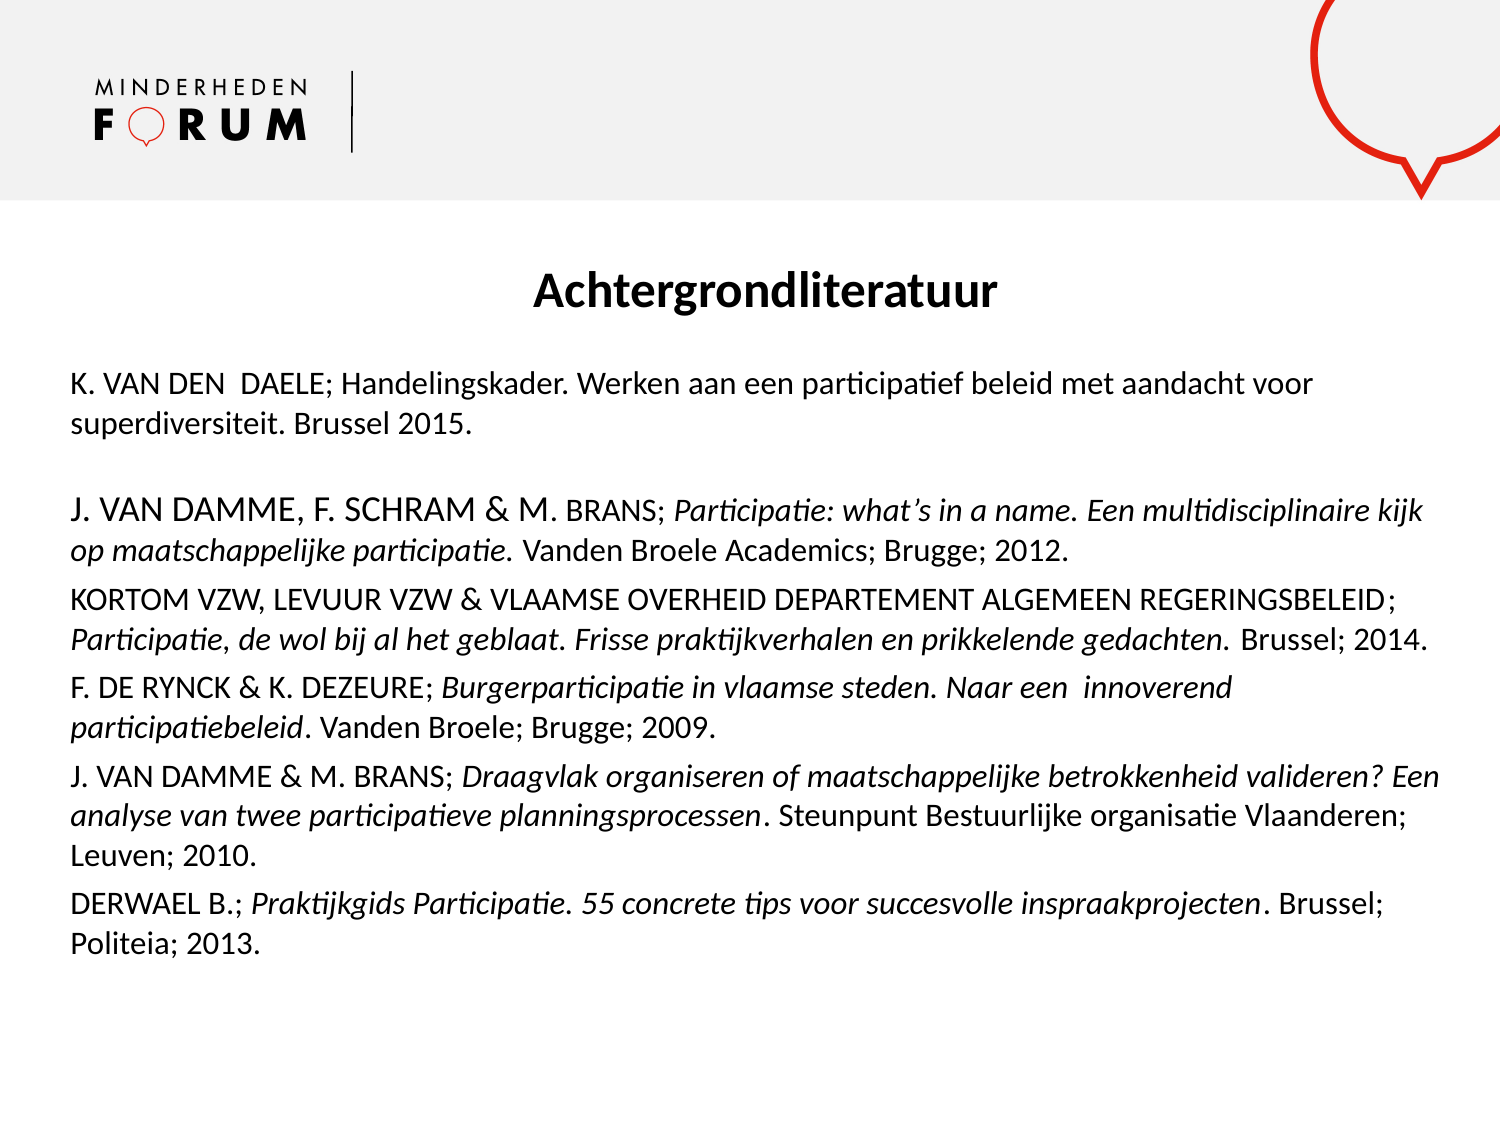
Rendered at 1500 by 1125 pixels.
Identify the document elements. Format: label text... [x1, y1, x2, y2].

picture [0, 0, 1500, 1125]
list Achtergrondliteratuur K. VAN DEN DAELE; Handelingskader. Werken aan een participatief beleid met aandacht voor superdiversiteit. Brussel 2015. J. VAN DAMME, F. SCHRAM & M. BRANS; Participatie: what’s in a name. Een multidisciplinaire kijk op maatschappelijke participatie. Vanden Broele Academics; Brugge; 2012. Kortom vzw, Levuur vzw & Vlaamse Overheid departement Algemeen regeringsbeleid; Participatie, de wol bij al het geblaat. Frisse praktijkverhalen en prikkelende gedachten. Brussel; 2014. F. De Rynck & K. Dezeure; Burgerparticipatie in vlaamse steden. Naar een innoverend participatiebeleid. Vanden Broele; Brugge; 2009. J. VAN DAMME & M. BRANS; Draagvlak organiseren of maatschappelijke betrokkenheid valideren? Een analyse van twee participatieve planningsprocessen. Steunpunt Bestuurlijke organisatie Vlaanderen; Leuven; 2010. DERWAEL B.; Praktijkgids Participatie. 55 concrete tips voor succesvolle inspraakprojecten. Brussel; Politeia; 2013. [55, 248, 1478, 1028]
